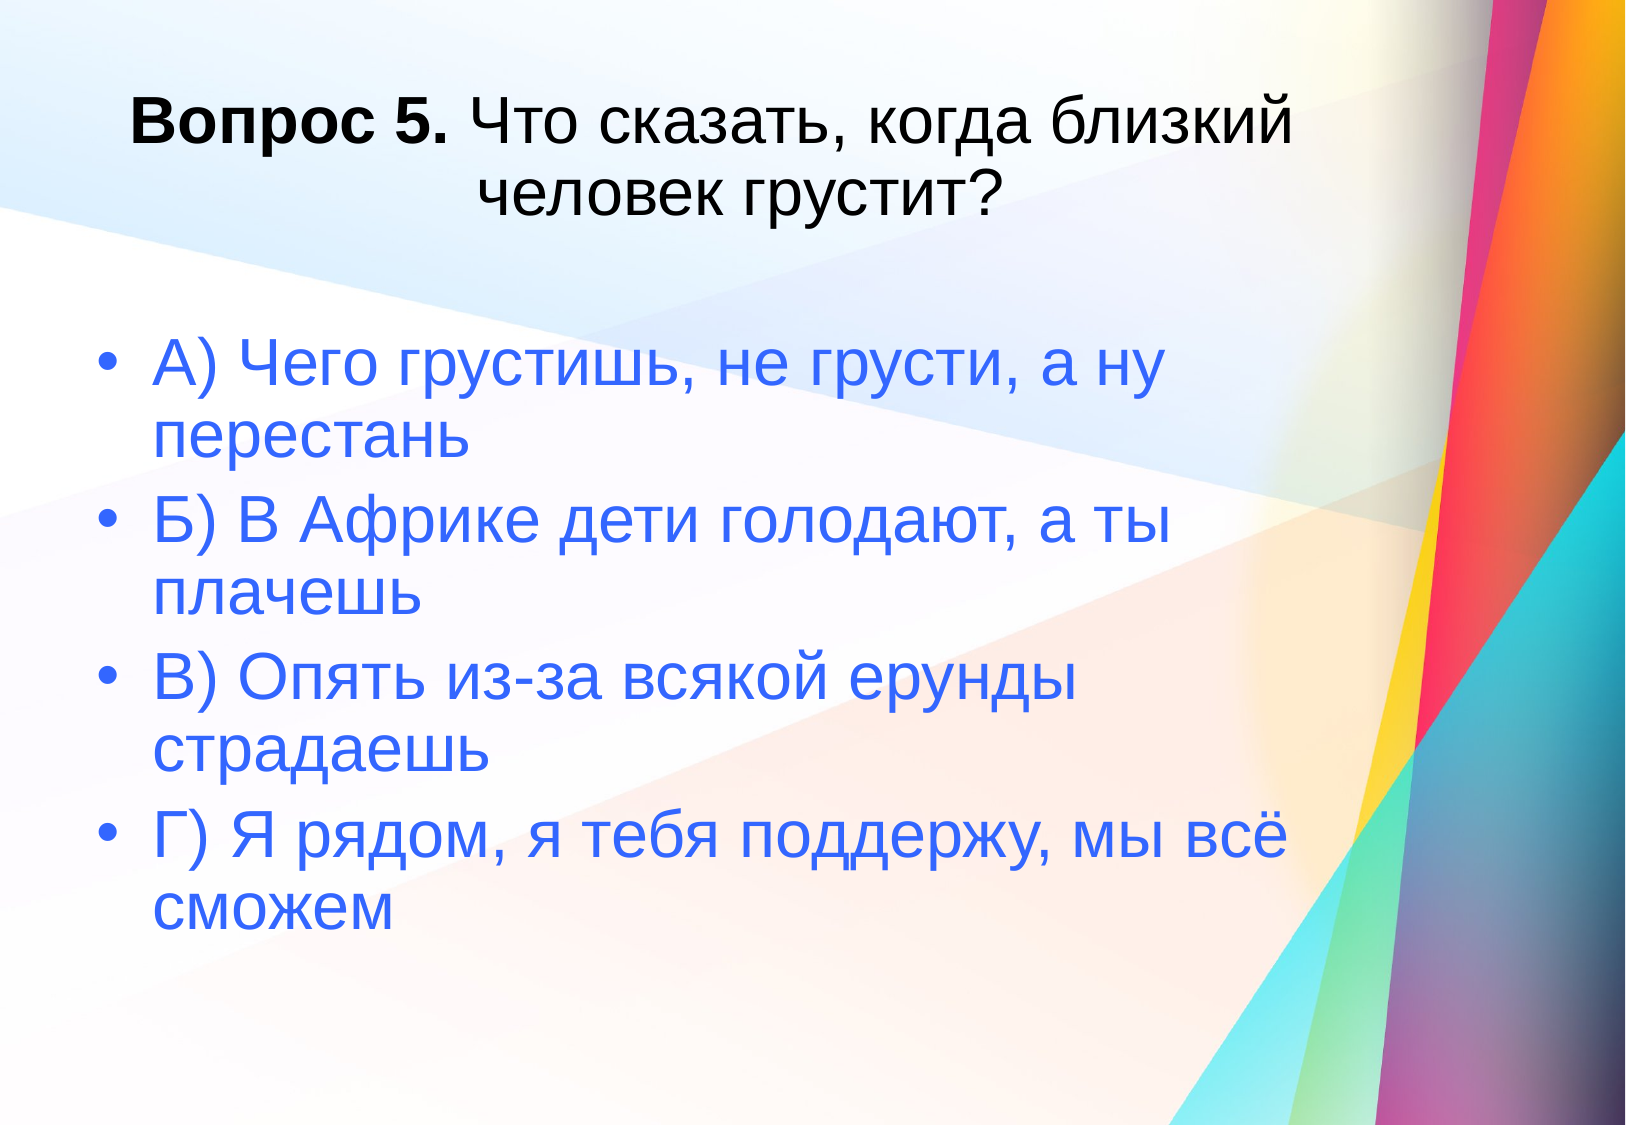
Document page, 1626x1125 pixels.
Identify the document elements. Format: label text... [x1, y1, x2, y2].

picture [0, 0, 1626, 1125]
list Вопрос 5. Что сказать, когда близкий человек грустит? А) Чего грустишь, не грусти, а ну перестань Б) В Африке дети голодают, а ты плачешь В) Опять из-за всякой ерунды страдаешь Г) Я рядом, я тебя поддержу, мы всё сможем [81, 78, 1344, 1005]
